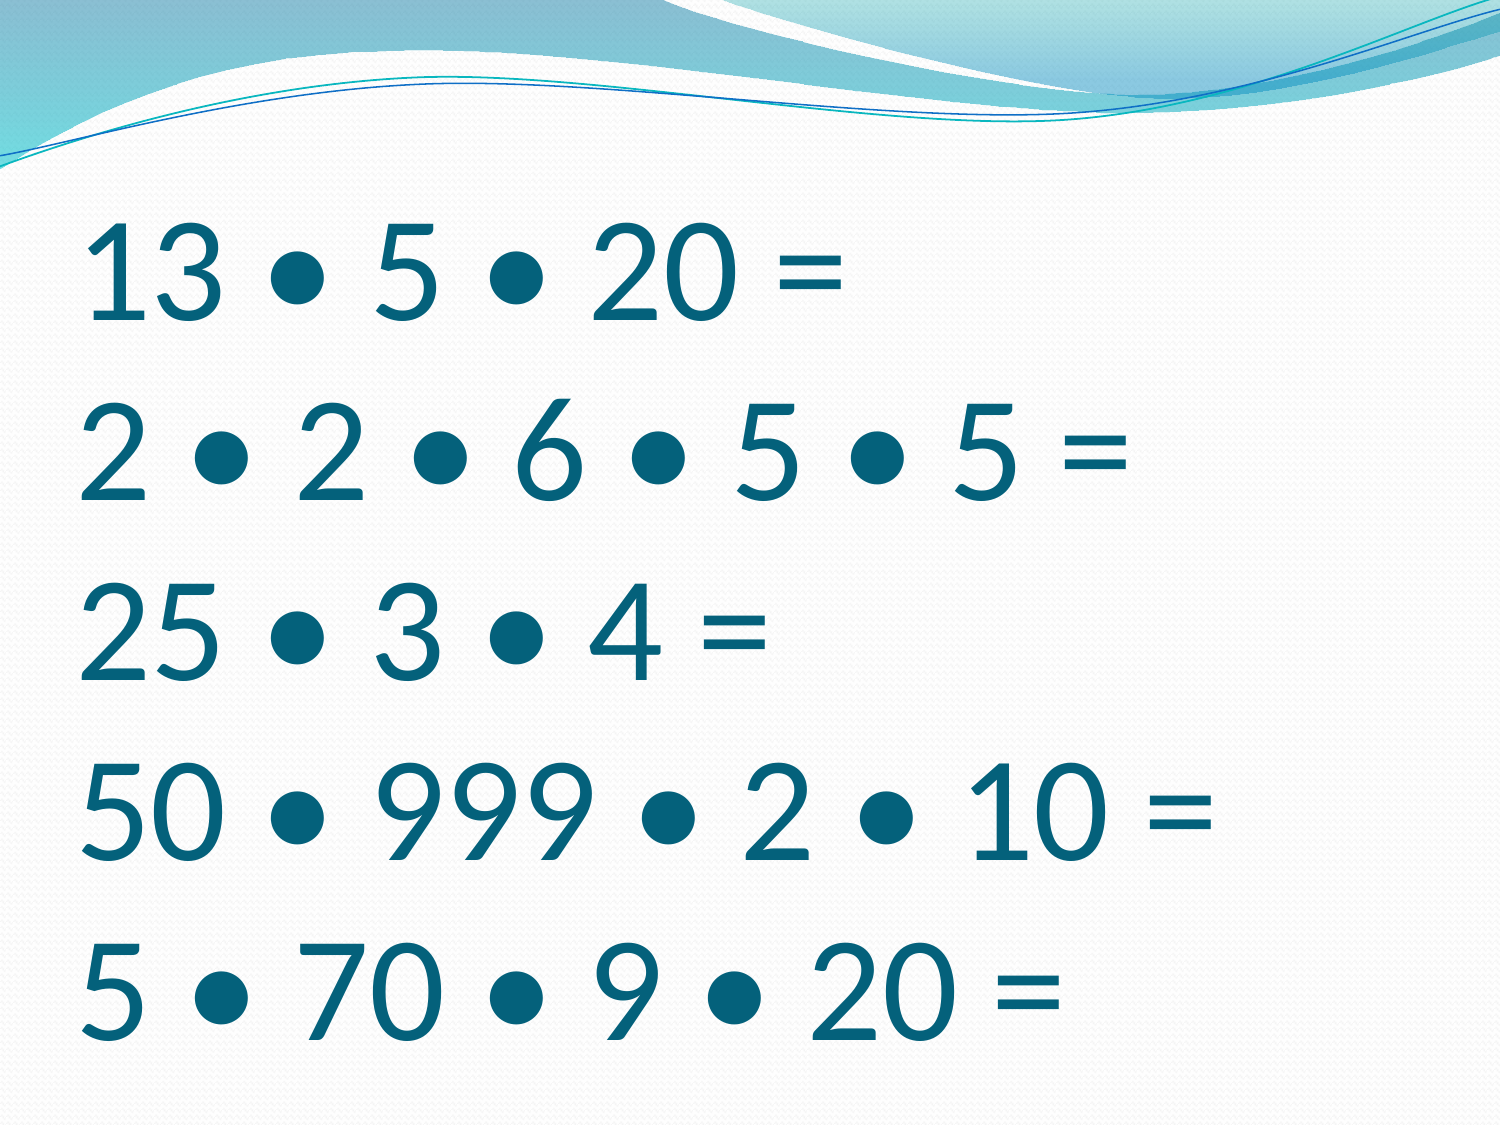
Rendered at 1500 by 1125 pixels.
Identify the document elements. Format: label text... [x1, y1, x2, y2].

title 13 • 5 • 20 = 2 • 2 • 6 • 5 • 5 = 25 • 3 • 4 = 50 • 999 • 2 • 10 = 5 • 70 • 9 • 20 = [75, 45, 1425, 1071]
